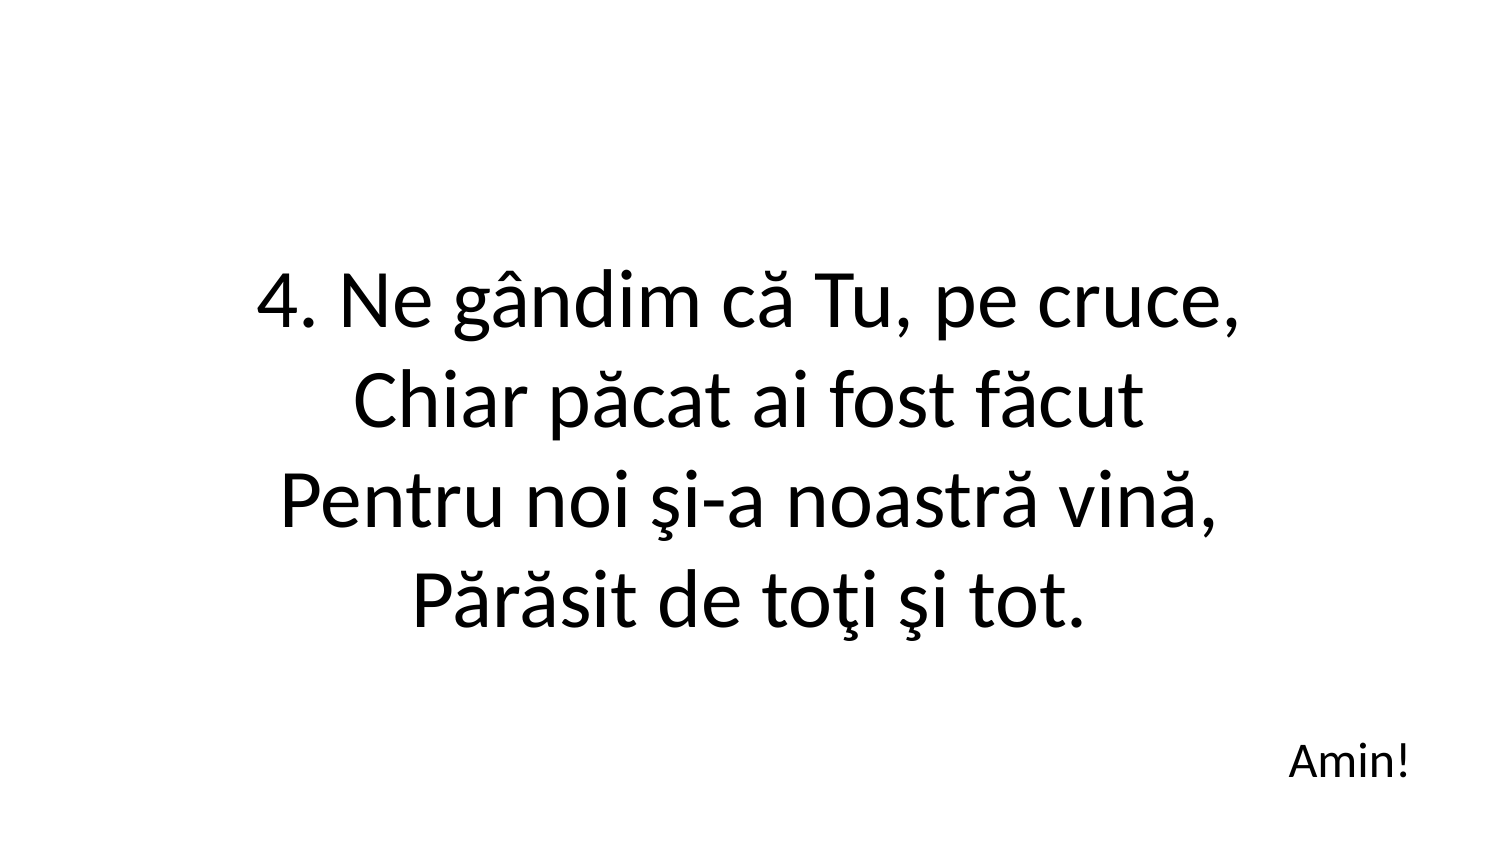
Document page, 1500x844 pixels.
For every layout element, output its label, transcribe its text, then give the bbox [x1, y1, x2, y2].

text_box Amin! [1273, 674, 1427, 795]
text_box 4. Ne gândim că Tu, pe cruce, Chiar păcat ai fost făcut Pentru noi şi-a noastră vină, Părăsit de toţi şi tot. [241, 192, 1259, 652]
